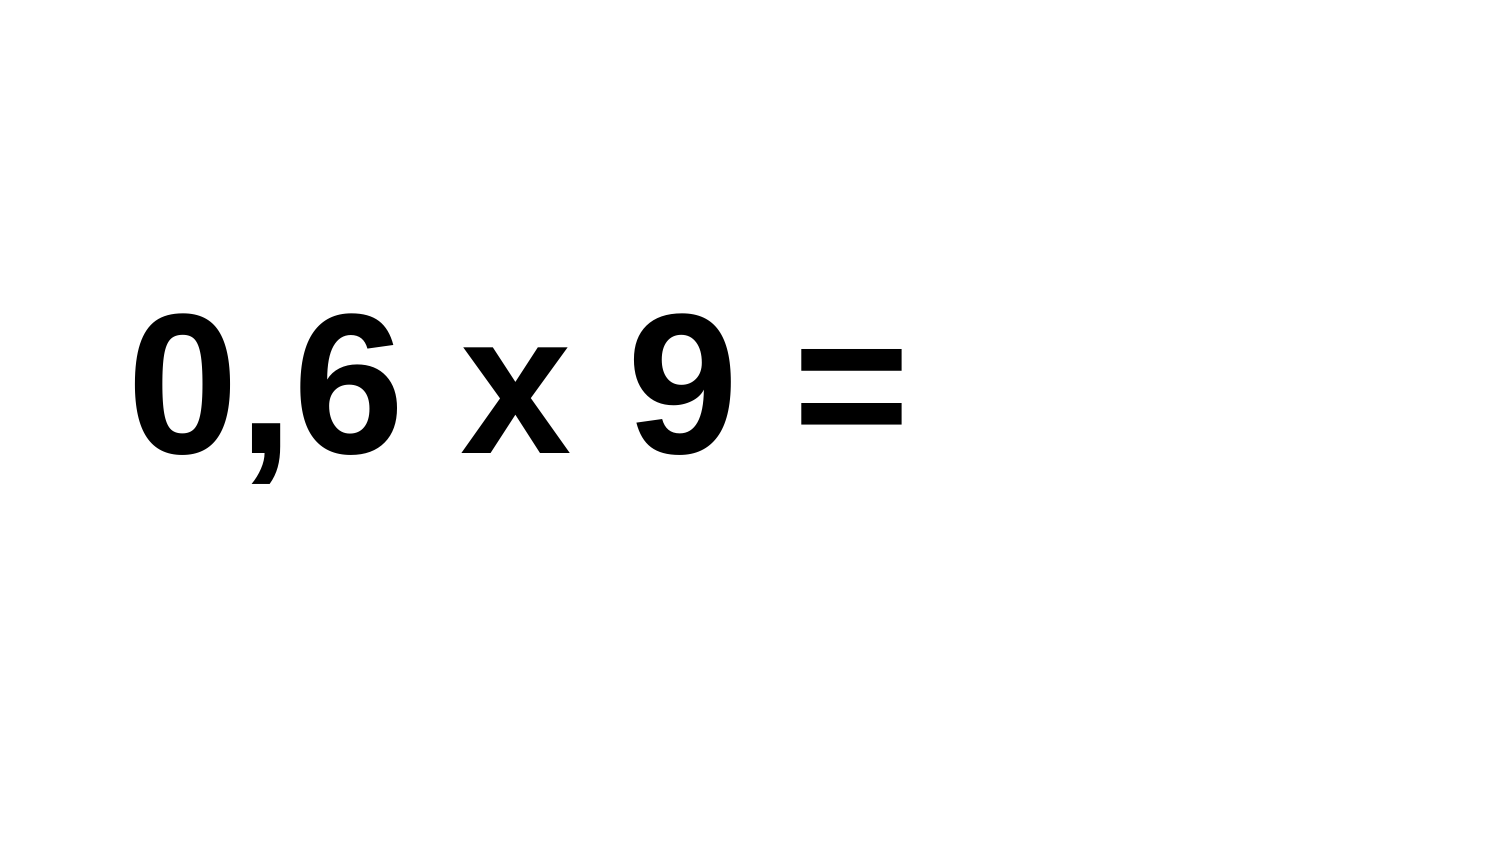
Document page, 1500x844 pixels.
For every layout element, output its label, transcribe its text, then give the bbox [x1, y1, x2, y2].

text_box 0,6 x 9 = [112, 318, 1388, 509]
